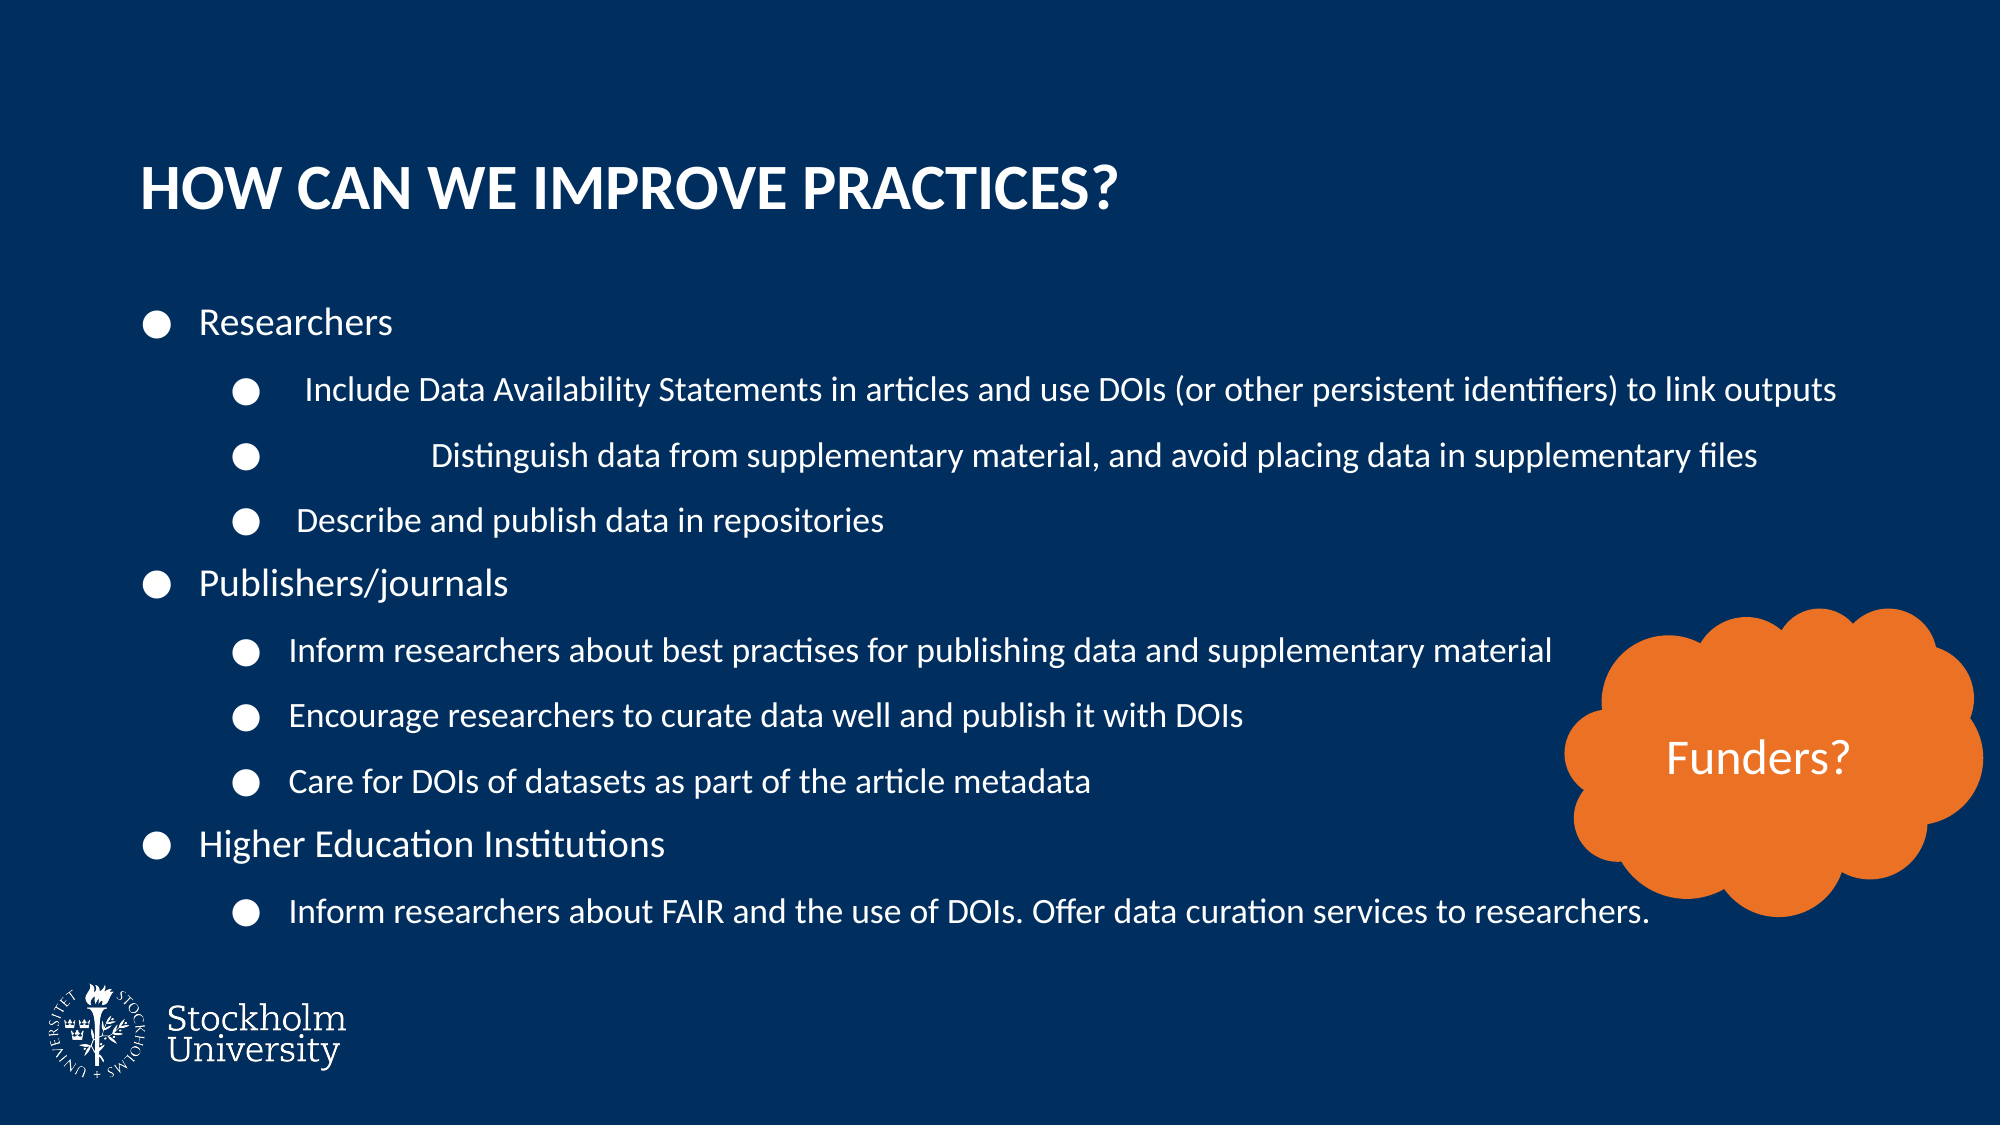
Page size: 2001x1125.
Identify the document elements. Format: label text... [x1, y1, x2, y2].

text_box Funders? [1564, 608, 1984, 918]
title HOW CAN WE IMPROVE PRACTICES? [125, 137, 1875, 268]
list Researchers Include Data Availability Statements in articles and use DOIs (or other persistent identifiers) to link outputs Distinguish data from supplementary material, and avoid placing data in supplementary files Describe and publish data in repositories Publishers/journals Inform researchers about best practises for publishing data and supplementary material Encourage researchers to curate data well and publish it with DOIs Care for DOIs of datasets as part of the article metadata Higher Education Institutions Inform researchers about FAIR and the use of DOIs. Offer data curation services to researchers. [125, 278, 1875, 988]
picture [47, 983, 346, 1078]
